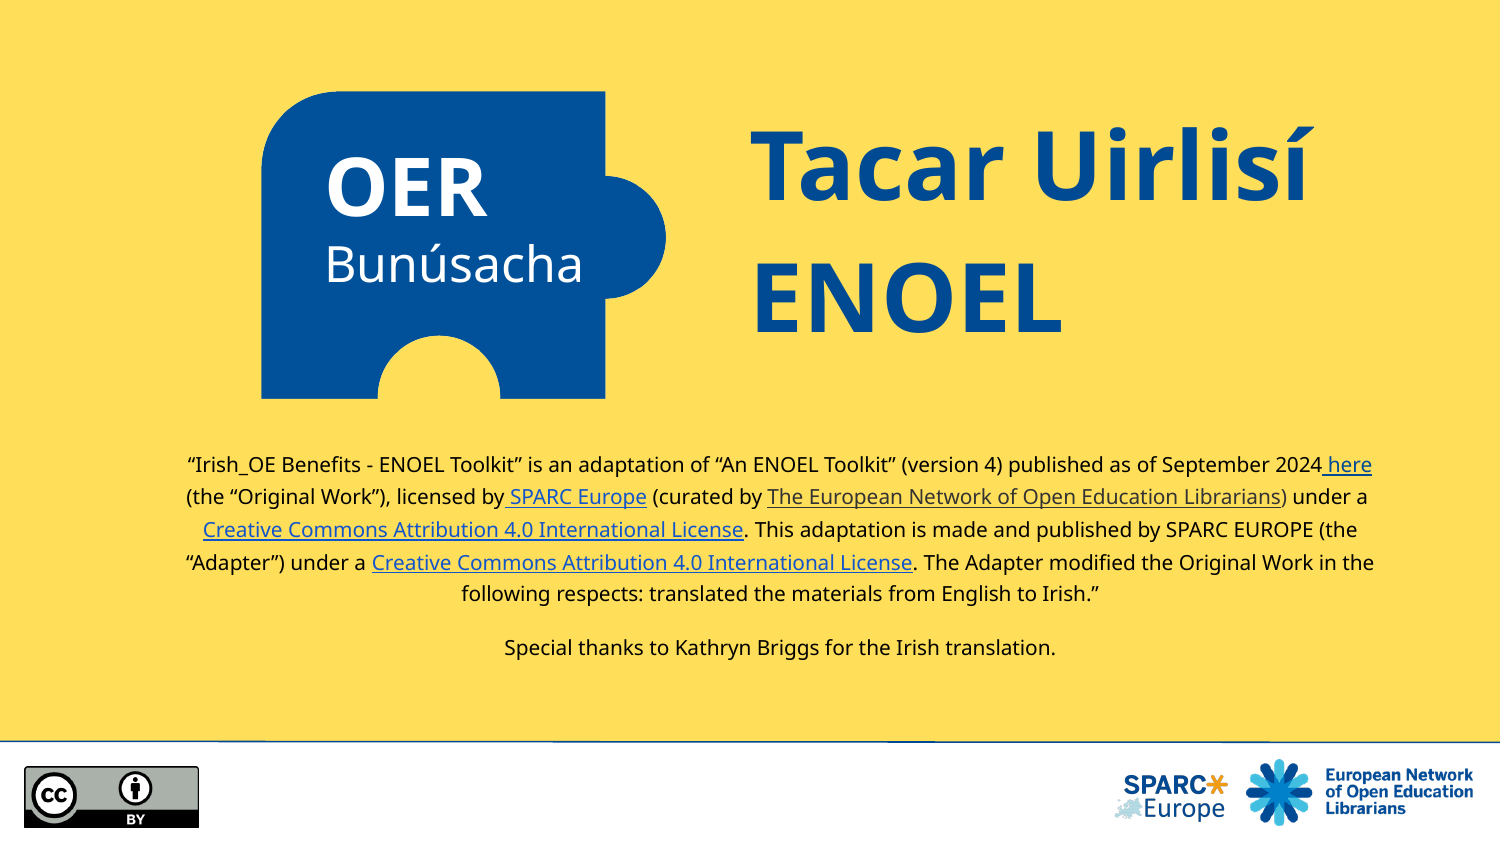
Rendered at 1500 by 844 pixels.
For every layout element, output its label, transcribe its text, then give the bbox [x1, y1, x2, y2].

text_box Tacar Uirlisí ENOEL [734, 72, 1386, 367]
picture [24, 765, 199, 828]
text_box OER Bunúsacha [671, 116, 925, 311]
text_box “Irish_OE Benefits - ENOEL Toolkit” is an adaptation of “An ENOEL Toolkit” (version 4) published as of September 2024 here (the “Original Work”), licensed by SPARC Europe (curated by The European Network of Open Education Librarians) under a Creative Commons Attribution 4.0 International License. This adaptation is made and published by SPARC EUROPE (the “Adapter”) under a Creative Commons Attribution 4.0 International License. The Adapter modified the Original Work in the following respects: translated the materials from English to Irish.” Special thanks to Kathryn Briggs for the Irish translation. [154, 432, 1407, 675]
picture [1114, 757, 1232, 824]
picture [261, 91, 666, 399]
picture [1246, 759, 1473, 826]
text_box [0, 750, 1500, 844]
